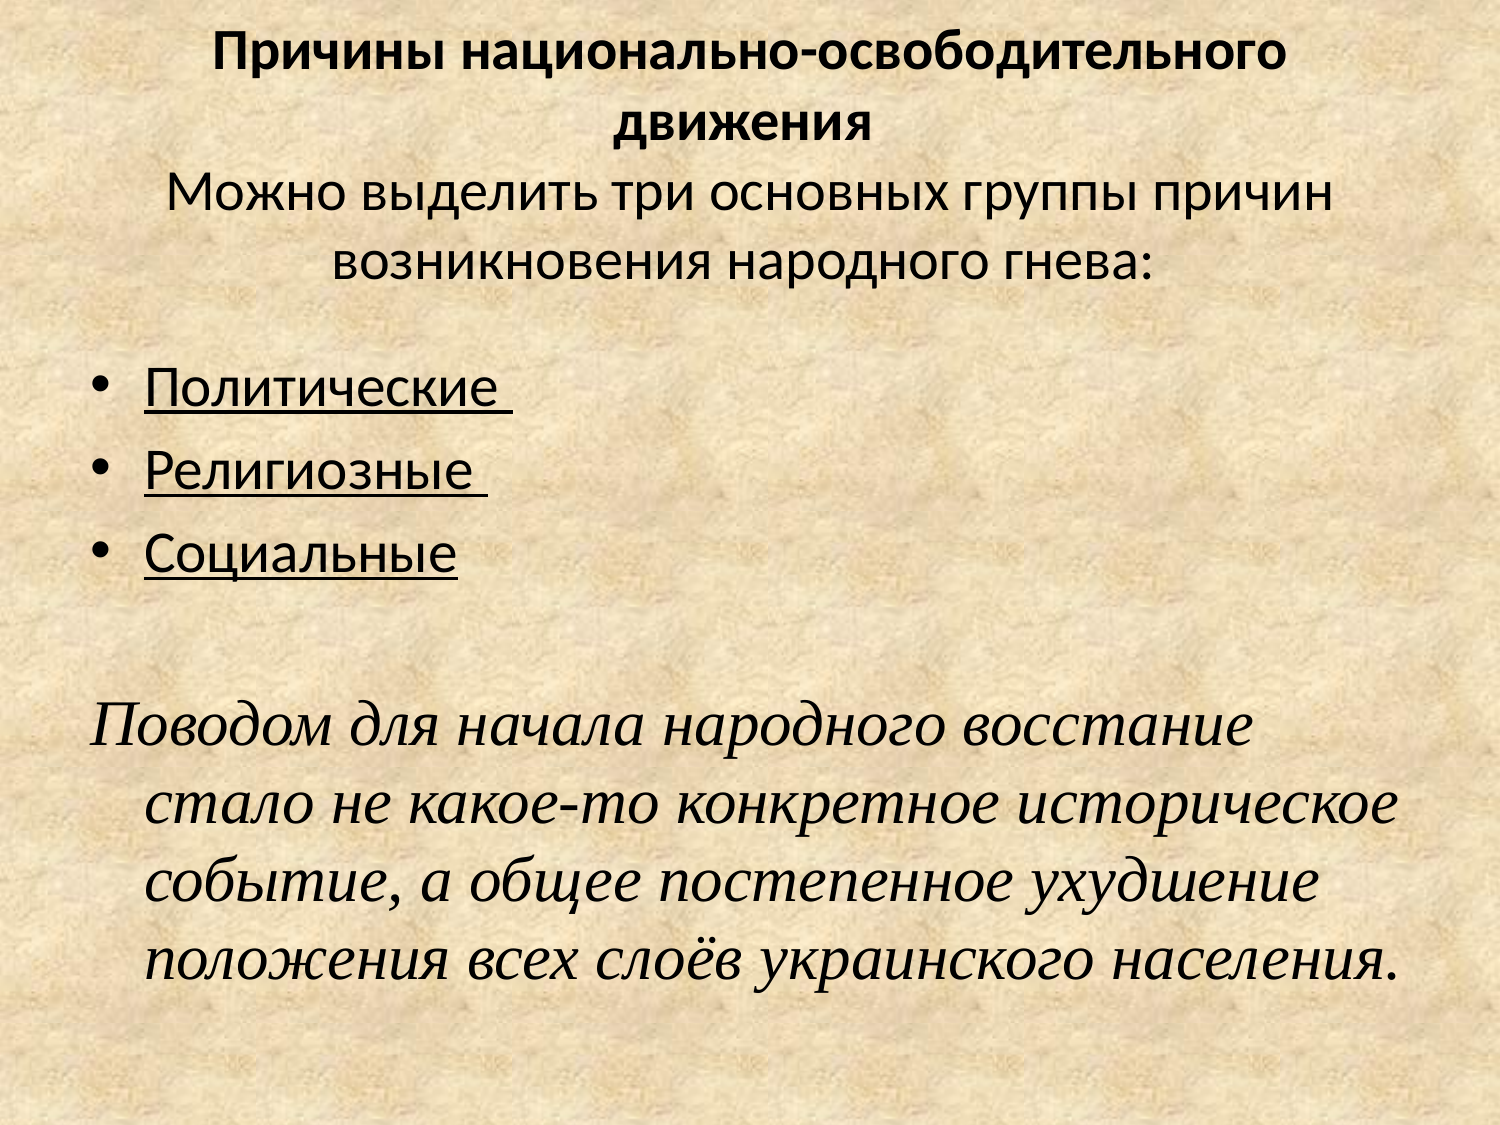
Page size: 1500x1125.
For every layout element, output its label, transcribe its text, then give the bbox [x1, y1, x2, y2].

list Политические Религиозные Социальные Поводом для начала народного восстание стало не какое-то конкретное историческое событие, а общее постепенное ухудшение положения всех слоёв украинского населения. [75, 339, 1425, 1005]
picture [0, 0, 1500, 1125]
title Причины национально-освободительного движения Можно выделить три основных группы причин возникновения народного гнева: [75, 45, 1425, 329]
